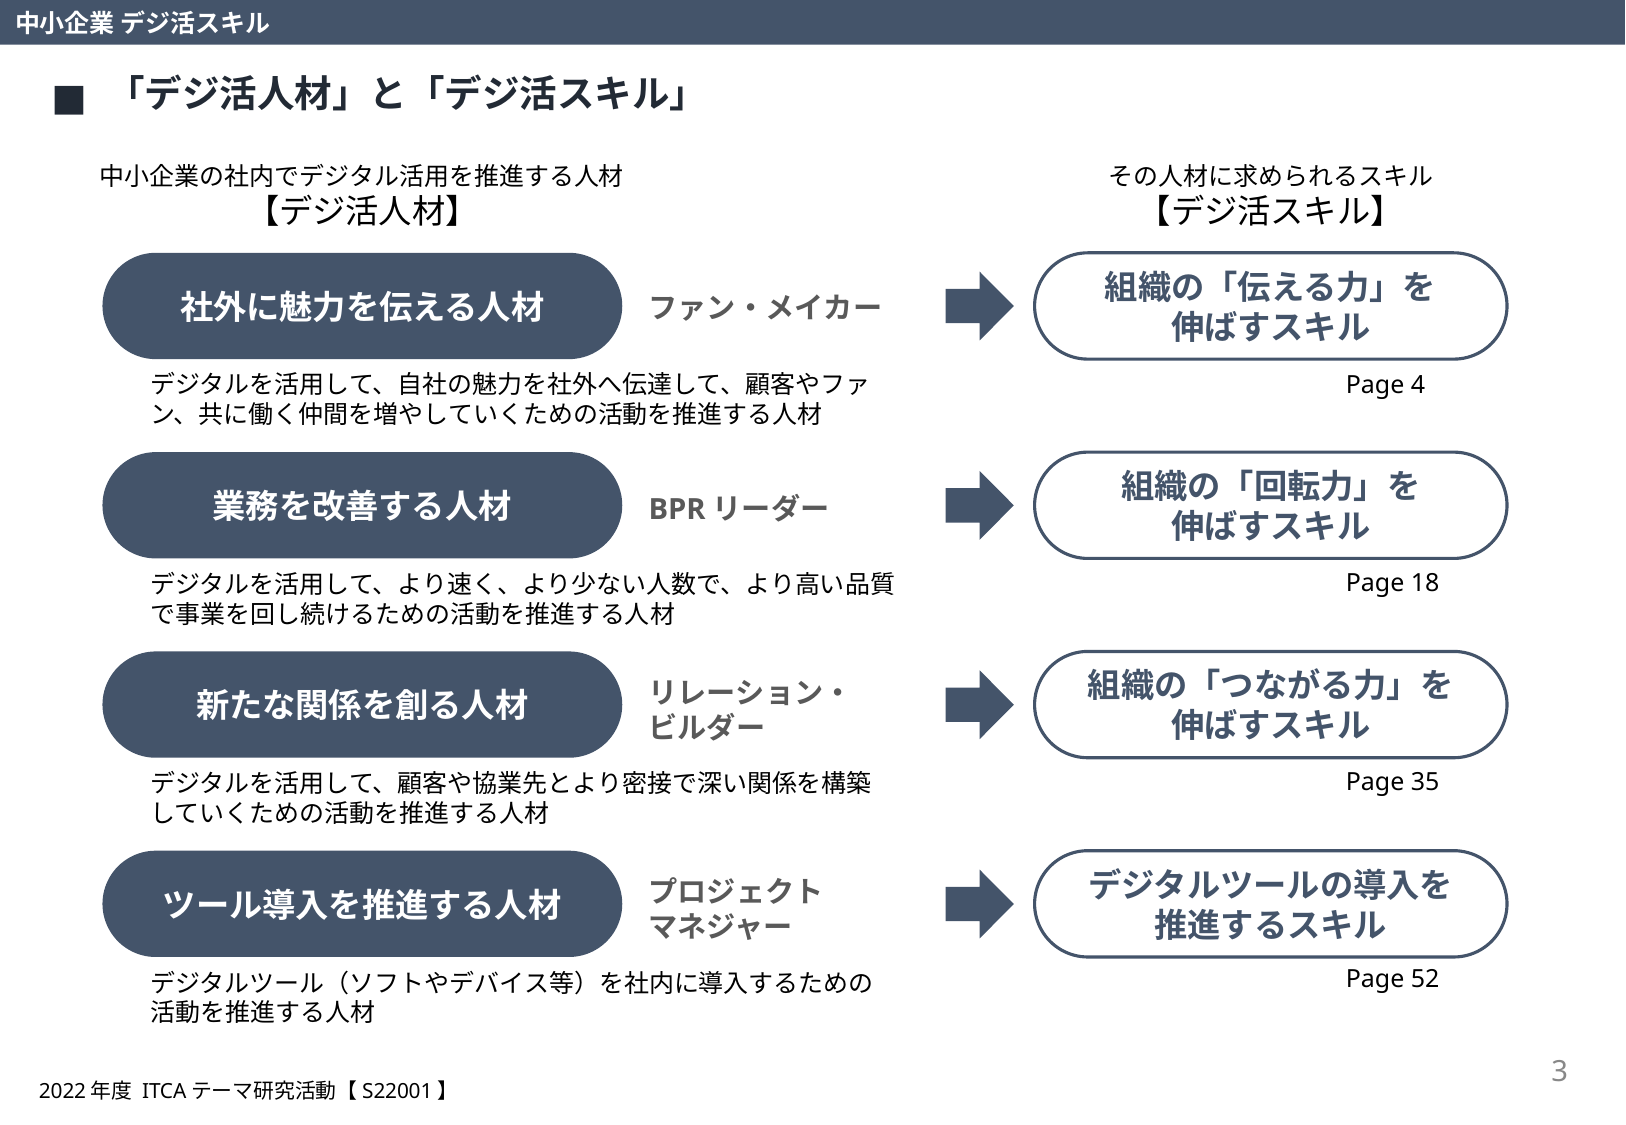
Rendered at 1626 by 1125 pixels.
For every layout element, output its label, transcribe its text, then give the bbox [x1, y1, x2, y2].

text_box 組織の「伝える力」を 伸ばすスキル [1034, 252, 1508, 360]
text_box デジタルツールの導入を 推進するスキル [1034, 850, 1508, 957]
text_box ツール導入を推進する人材 [102, 850, 623, 957]
text_box [945, 271, 1014, 341]
text_box [945, 869, 1014, 939]
text_box デジタルツール（ソフトやデバイス等）を社内に導入するための活動を推進する人材 [135, 959, 895, 1035]
text_box ファン・メイカー [633, 282, 906, 333]
slide_number 3 [1217, 1042, 1584, 1103]
text_box その人材に求められるスキル 【デジ活スキル】 [1010, 137, 1532, 238]
text_box デジタルを活用して、より速く、より少ない人数で、より高い品質で事業を回し続けるための活動を推進する人材 [135, 561, 935, 637]
text_box 中小企業 デジ活スキル [0, 0, 1625, 45]
text_box 中小企業の社内でデジタル活用を推進する人材 【デジ活人材】 [44, 137, 681, 238]
text_box Page 18 [1330, 558, 1470, 604]
text_box Page 4 [1330, 361, 1470, 407]
text_box Page 52 [1330, 954, 1470, 1000]
text_box 「デジ活人材」と「デジ活スキル」 [36, 62, 1185, 123]
text_box デジタルを活用して、顧客や協業先とより密接で深い関係を構築していくための活動を推進する人材 [135, 760, 900, 836]
text_box リレーション・ ビルダー [633, 666, 906, 752]
text_box 組織の「回転力」を 伸ばすスキル [1034, 452, 1508, 559]
text_box 組織の「つながる力」を 伸ばすスキル [1034, 651, 1508, 758]
text_box [945, 670, 1014, 740]
text_box 業務を改善する人材 [102, 452, 623, 559]
text_box [945, 470, 1014, 540]
text_box 社外に魅力を伝える人材 [102, 252, 623, 360]
text_box プロジェクト マネジャー [633, 865, 906, 951]
text_box BPRリーダー [633, 482, 906, 533]
text_box Page 35 [1330, 757, 1470, 803]
text_box 新たな関係を創る人材 [102, 651, 623, 758]
text_box デジタルを活用して、自社の魅力を社外へ伝達して、顧客やファン、共に働く仲間を増やしていくための活動を推進する人材 [135, 361, 925, 437]
